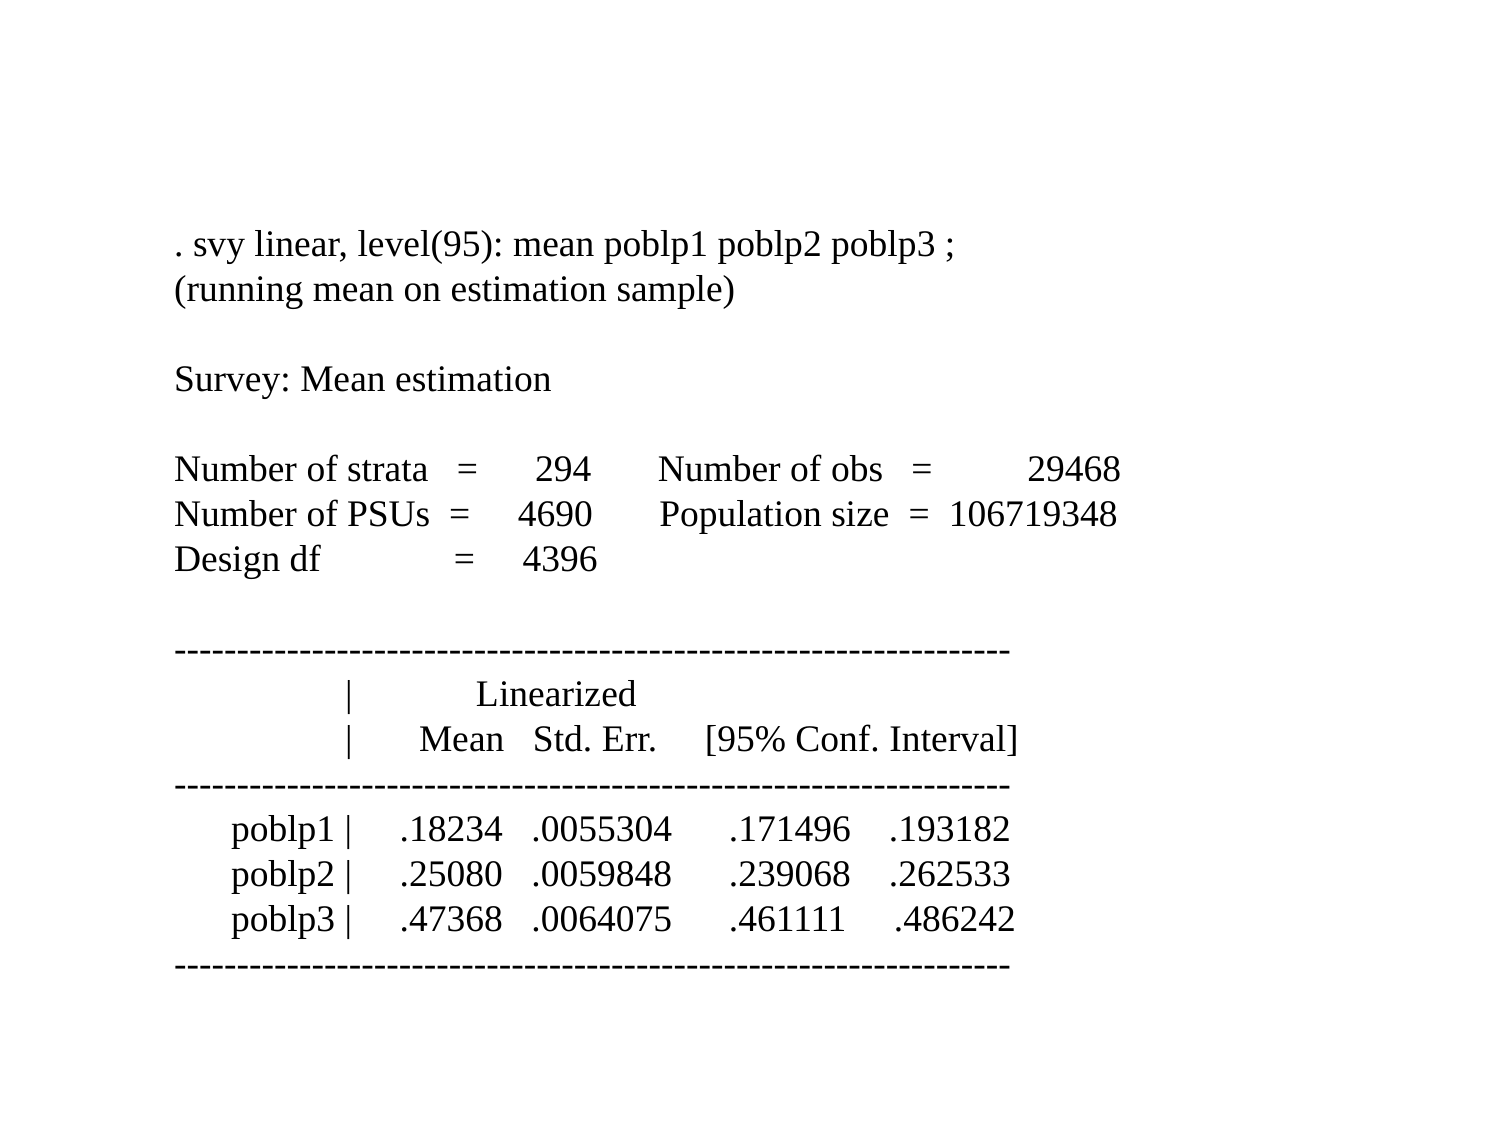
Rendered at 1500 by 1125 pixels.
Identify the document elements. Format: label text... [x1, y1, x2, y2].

text_box . svy linear, level(95): mean poblp1 poblp2 poblp3 ; (running mean on estimation sample) Survey: Mean estimation Number of strata = 294 Number of obs = 29468 Number of PSUs = 4690 Population size = 106719348 Design df = 4396 ------------------------------------------------------------------- | Linearized | Mean Std. Err. [95% Conf. Interval] ------------------------------------------------------------------- poblp1 | .18234 .0055304 .171496 .193182 poblp2 | .25080 .0059848 .239068 .262533 poblp3 | .47368 .0064075 .461111 .486242 ------------------------------------------------------------------- [159, 211, 1306, 992]
